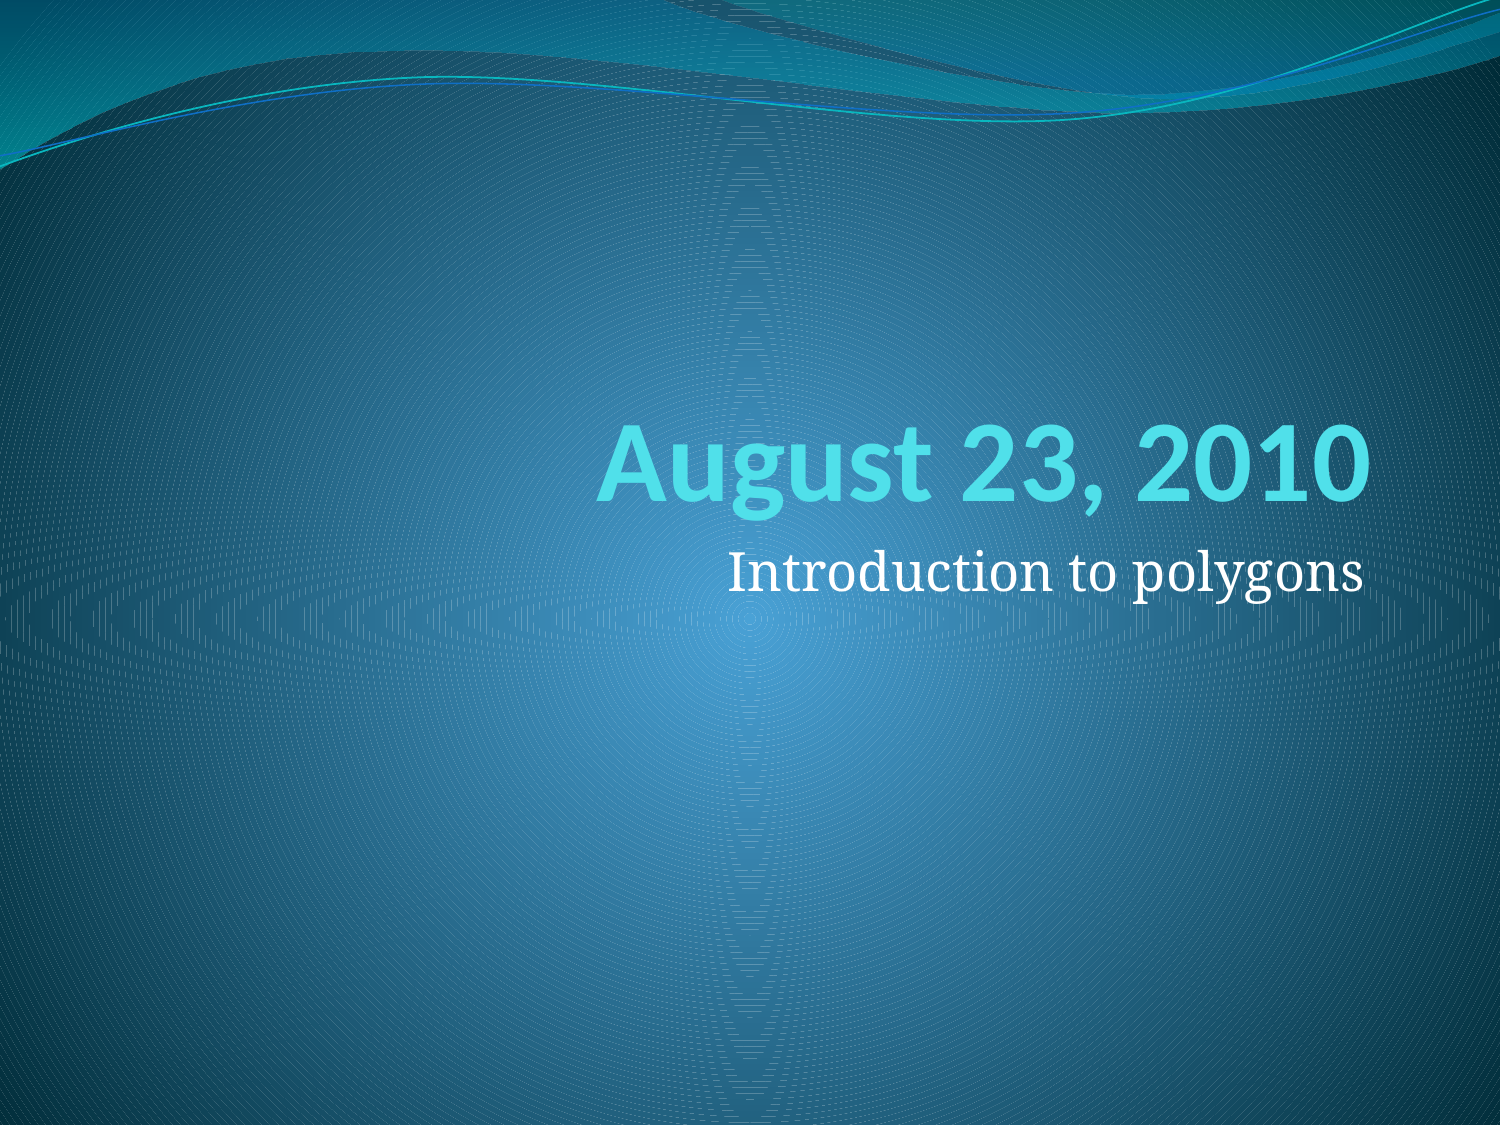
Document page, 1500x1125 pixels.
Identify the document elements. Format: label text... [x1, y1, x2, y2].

title August 23, 2010 [87, 224, 1376, 525]
subtitle Introduction to polygons [87, 529, 1376, 818]
